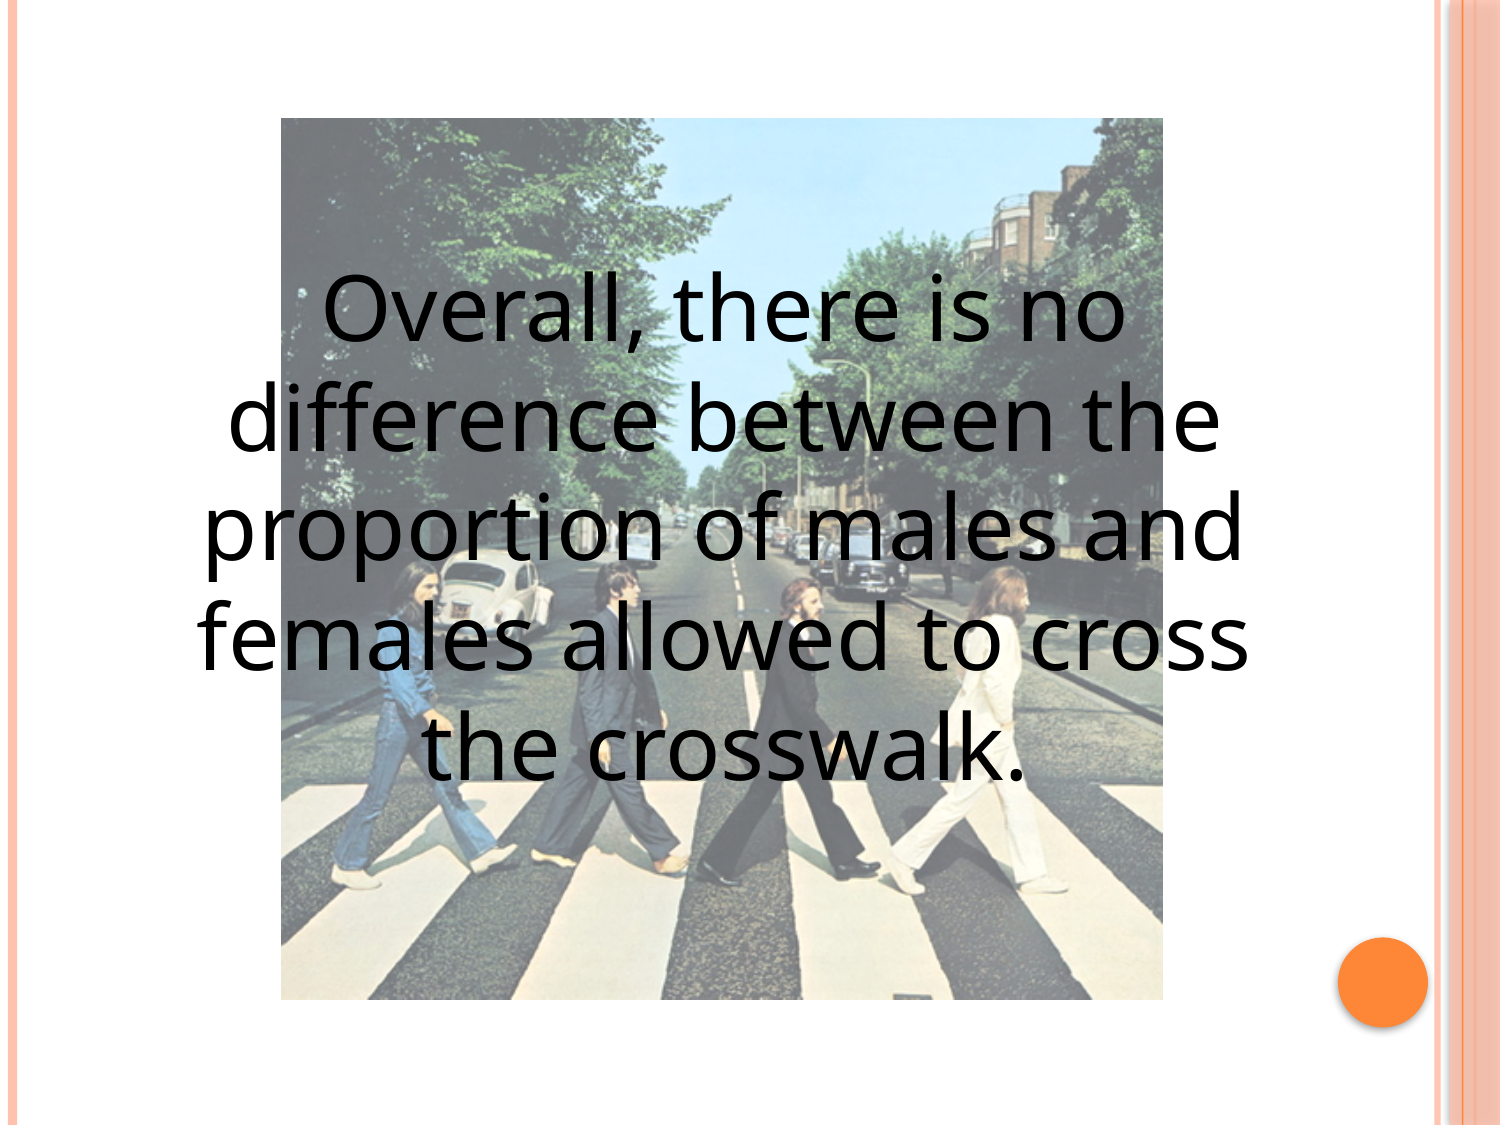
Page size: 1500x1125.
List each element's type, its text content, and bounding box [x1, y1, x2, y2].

text_box Overall, there is no difference between the proportion of males and females allowed to cross the crosswalk. [124, 241, 274, 807]
picture [280, 118, 1164, 1001]
text_box Overall, there is no difference between the proportion of males and females allowed to cross the crosswalk. [1169, 241, 1325, 807]
